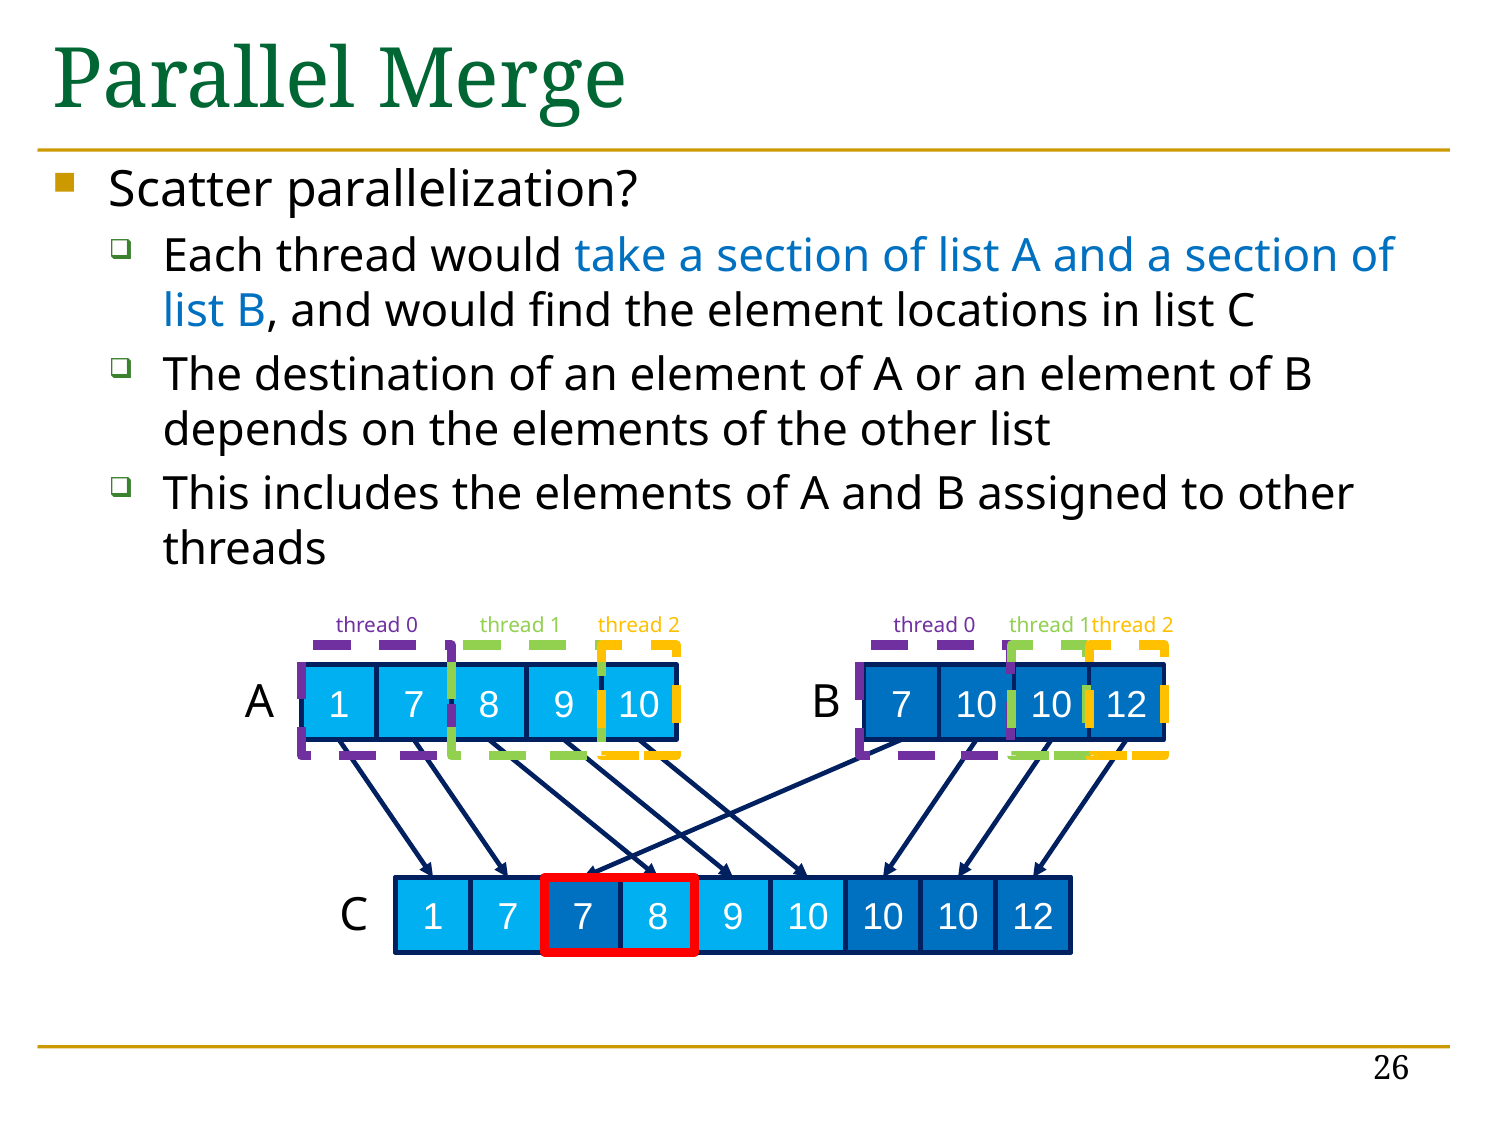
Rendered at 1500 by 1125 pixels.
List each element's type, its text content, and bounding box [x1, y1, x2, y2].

text_box A [229, 664, 289, 735]
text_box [957, 739, 1031, 878]
title Parallel Merge [37, 0, 1451, 148]
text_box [1032, 739, 1127, 878]
text_box [1088, 645, 1167, 758]
text_box [599, 645, 678, 737]
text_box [488, 739, 562, 878]
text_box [809, 739, 881, 878]
text_box [858, 643, 1011, 738]
text_box C [324, 877, 384, 948]
slide_number 26 [1074, 1023, 1426, 1100]
text_box thread 0 [878, 604, 991, 645]
text_box [1010, 645, 1089, 738]
text_box thread 0 [321, 604, 433, 645]
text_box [638, 739, 809, 878]
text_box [882, 739, 956, 878]
text_box thread 1 [994, 604, 1076, 645]
text_box [449, 643, 601, 738]
text_box thread 2 [1076, 604, 1189, 645]
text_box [395, 887, 1071, 953]
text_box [413, 739, 487, 878]
text_box B [796, 664, 856, 735]
text_box thread 1 [465, 604, 577, 645]
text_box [338, 739, 412, 878]
list Scatter parallelization? Each thread would take a section of list A and a section of list B, and would find the element locations in list C The destination of an element of A or an element of B depends on the elements of the other list This includes the elements of A and B assigned to other threads [37, 148, 1451, 1048]
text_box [563, 739, 637, 878]
text_box [299, 643, 451, 758]
text_box thread 2 [583, 604, 695, 645]
